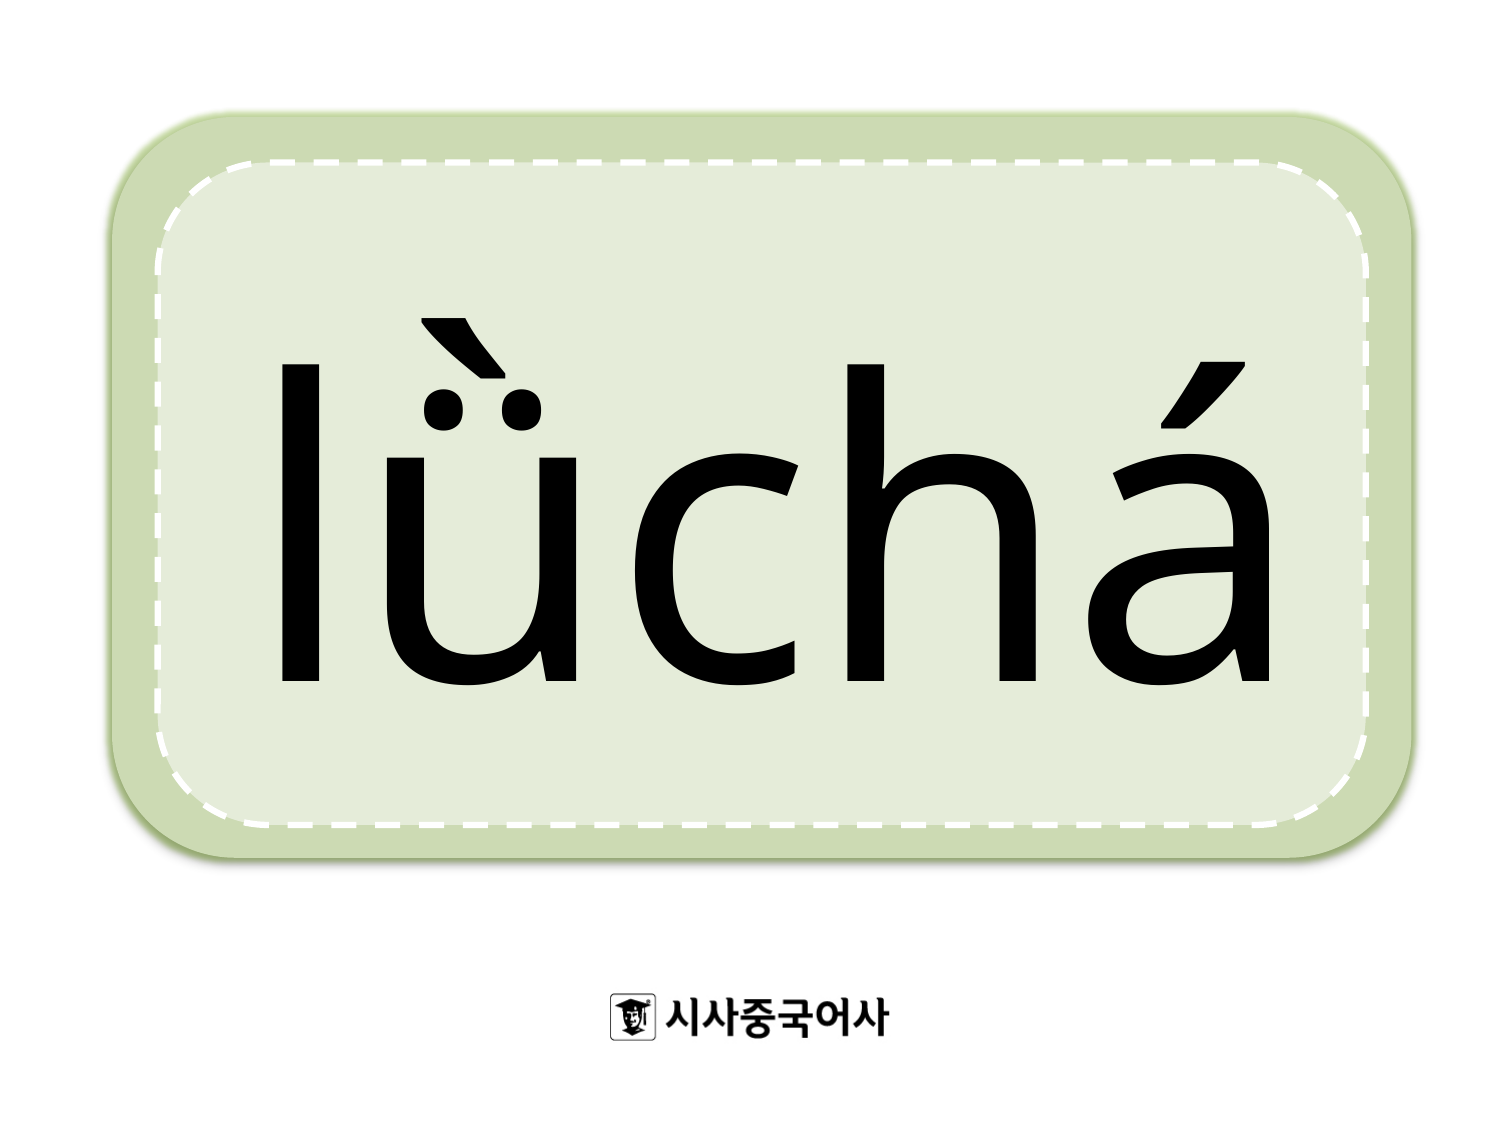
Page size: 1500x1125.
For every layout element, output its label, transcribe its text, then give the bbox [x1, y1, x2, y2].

text_box lǜchá [171, 183, 1380, 846]
picture [602, 987, 898, 1047]
